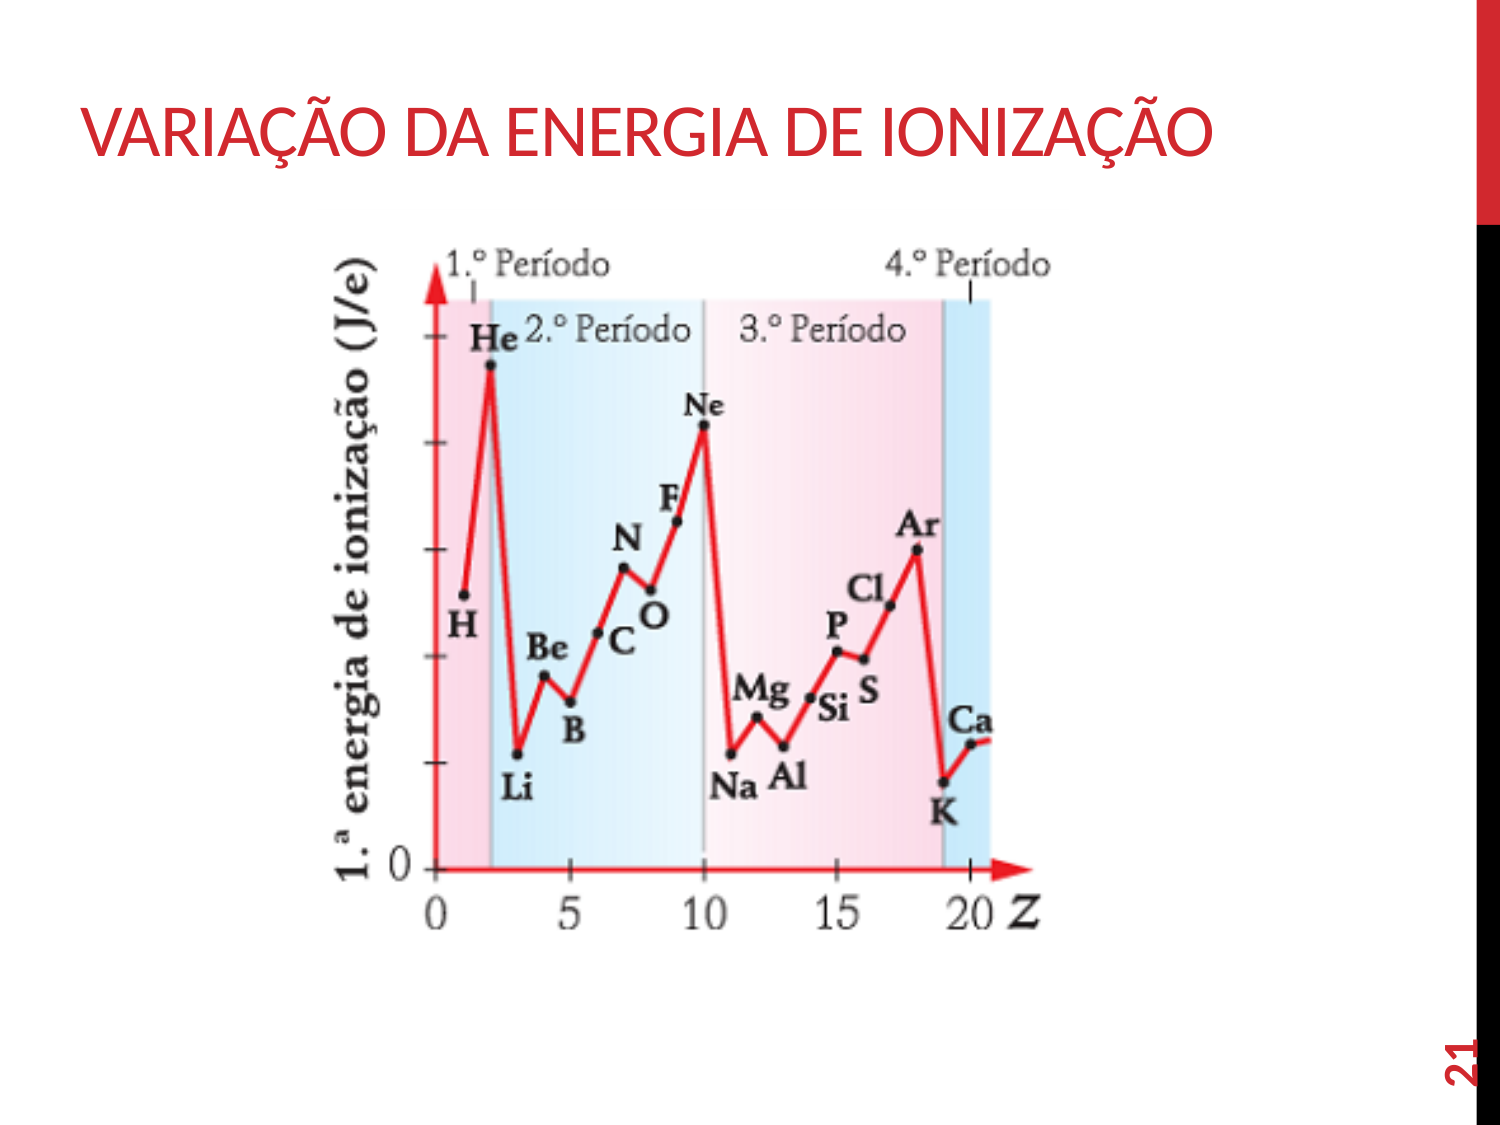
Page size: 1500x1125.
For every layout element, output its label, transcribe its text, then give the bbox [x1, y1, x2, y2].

picture [316, 207, 1070, 953]
slide_number 21 [1427, 887, 1488, 1104]
title Variação da Energia de ionização [64, 7, 1483, 179]
